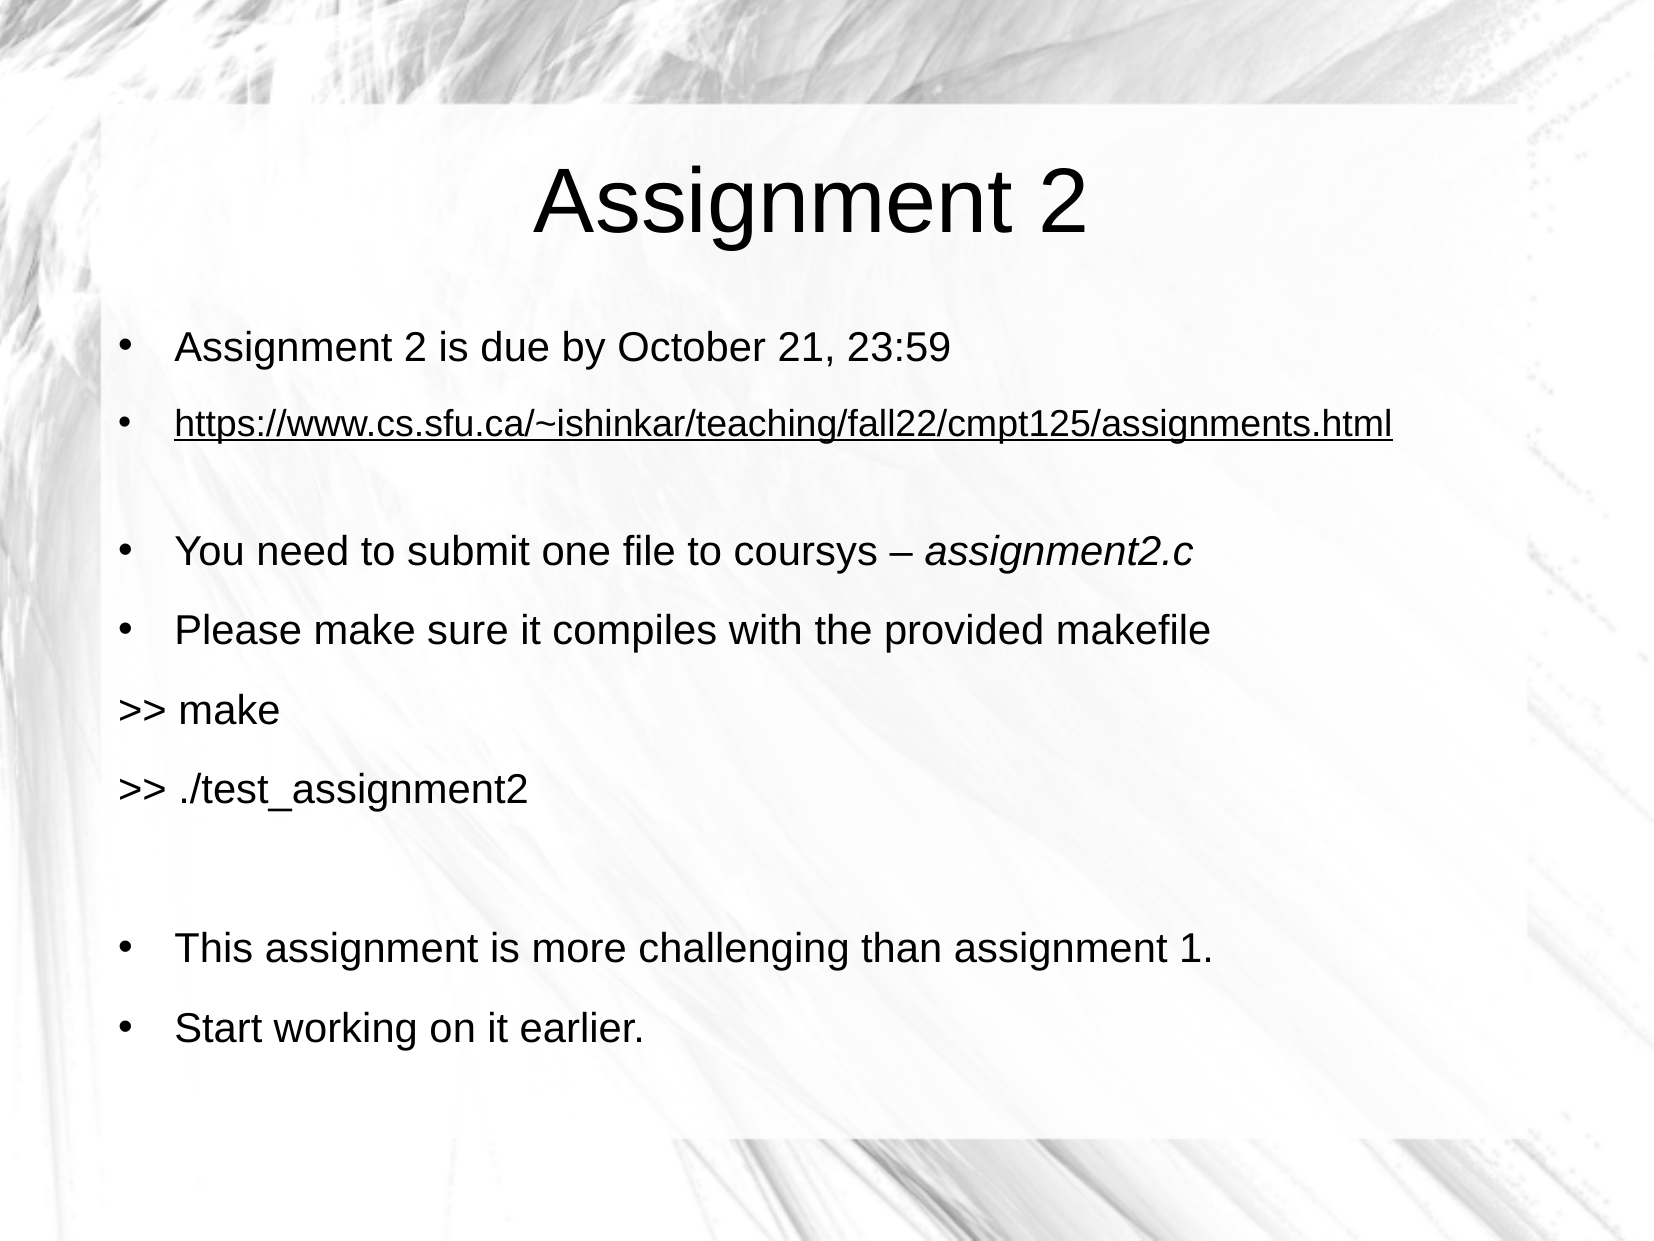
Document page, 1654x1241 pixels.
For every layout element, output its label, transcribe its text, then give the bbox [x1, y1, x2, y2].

picture [0, 0, 1654, 1241]
list Assignment 2 is due by October 21, 23:59 https://www.cs.sfu.ca/~ishinkar/teaching/fall22/cmpt125/assignments.html You need to submit one file to coursys – assignment2.c Please make sure it compiles with the provided makefile >> make >> ./test_assignment2 This assignment is more challenging than assignment 1. Start working on it earlier. [118, 319, 1571, 1102]
title Assignment 2 [118, 112, 1506, 281]
